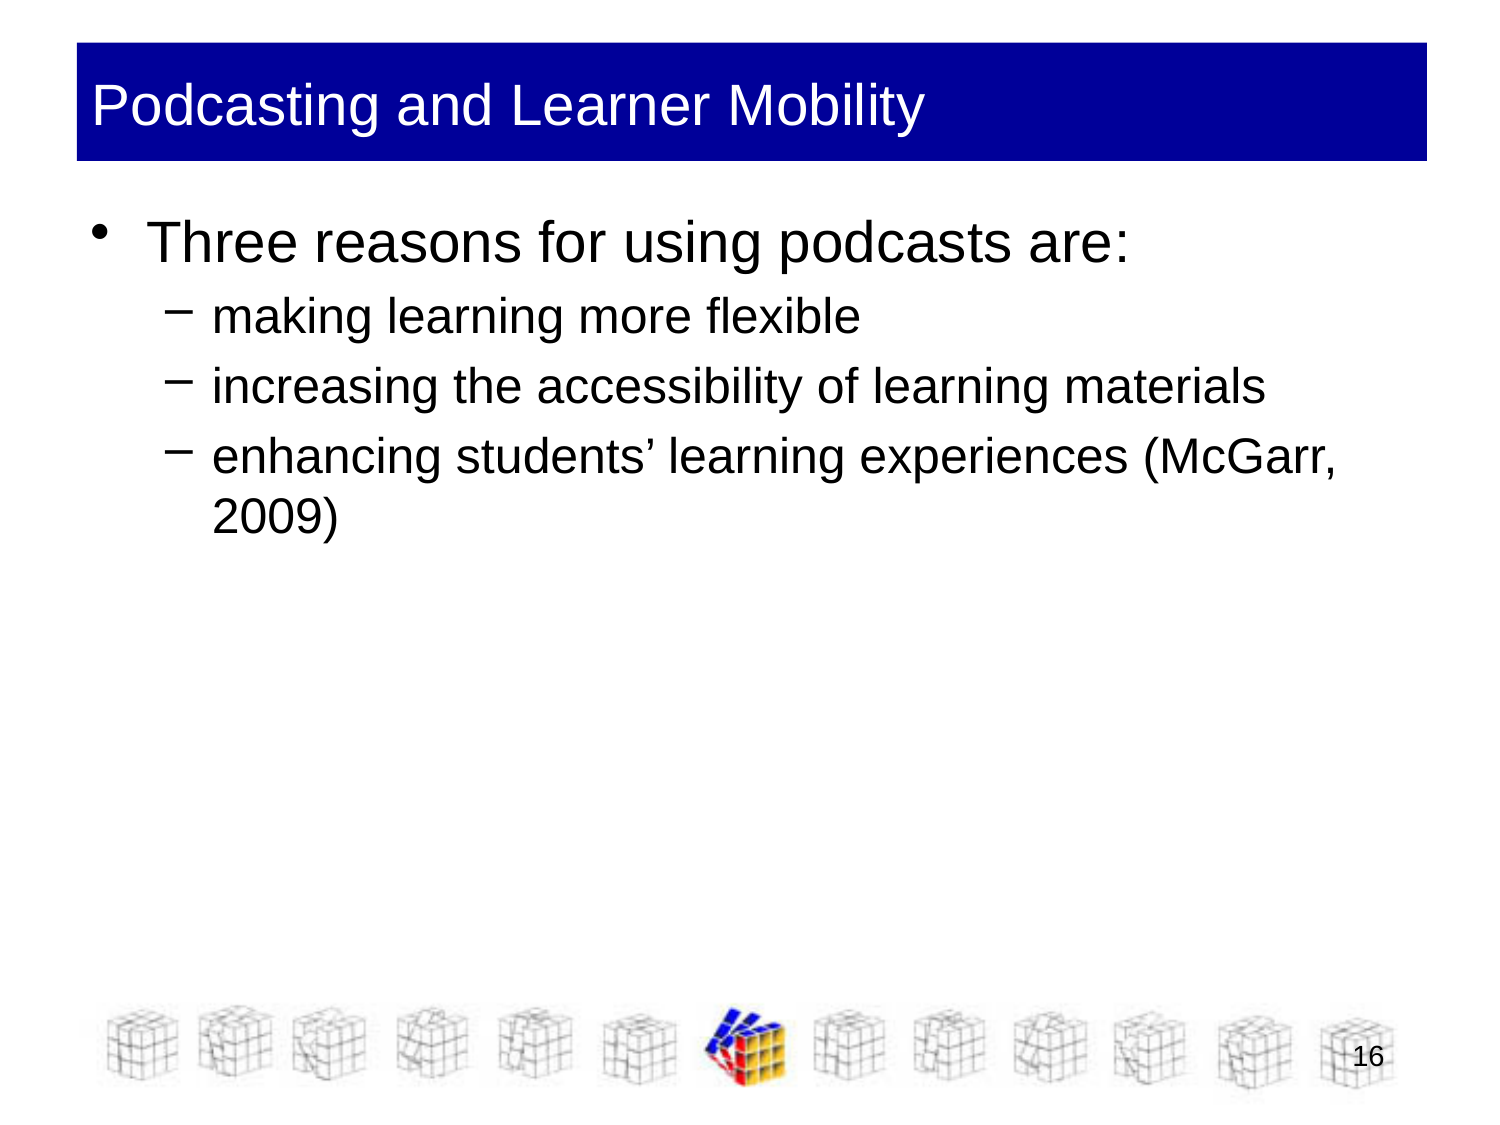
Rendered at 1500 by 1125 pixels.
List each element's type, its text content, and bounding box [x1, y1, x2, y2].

picture [64, 987, 1442, 1125]
slide_number 16 [1337, 1029, 1500, 1090]
title Podcasting and Learner Mobility [76, 42, 1428, 162]
list Three reasons for using podcasts are: making learning more flexible increasing the accessibility of learning materials enhancing students’ learning experiences (McGarr, 2009) [74, 196, 1426, 988]
